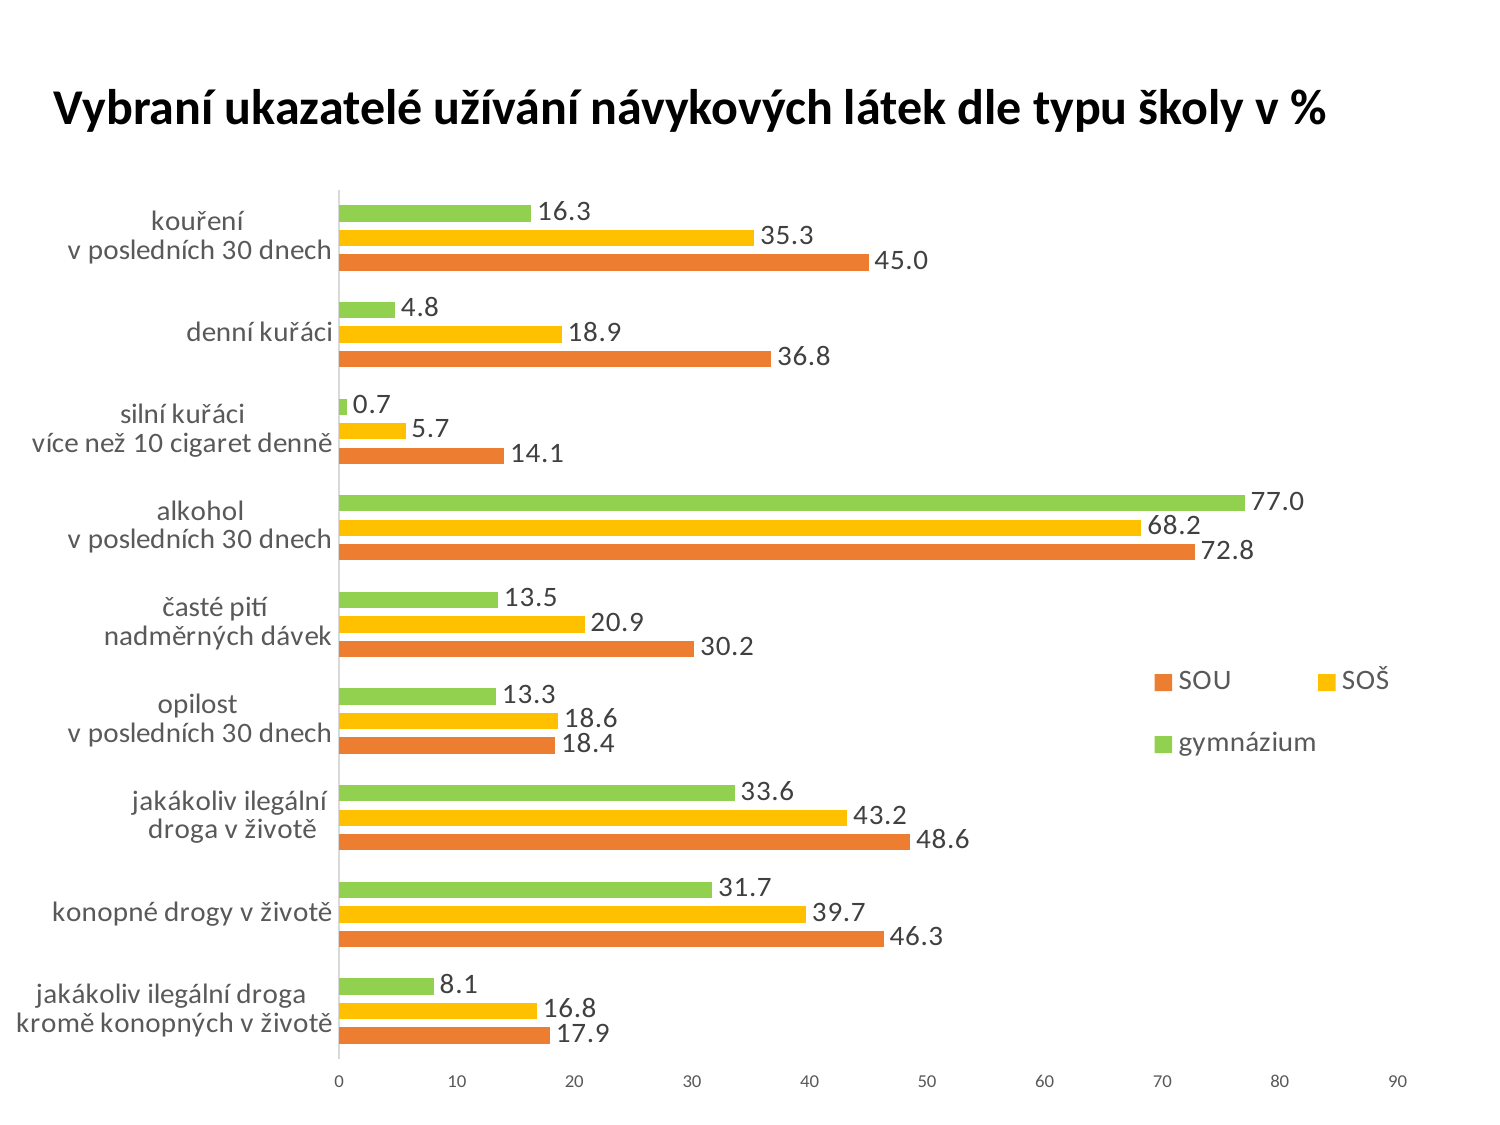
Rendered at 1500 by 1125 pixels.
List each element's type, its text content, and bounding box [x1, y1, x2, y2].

chart [16, 169, 1452, 1092]
text_box Vybraní ukazatelé užívání návykových látek dle typu školy v % [39, 67, 1380, 142]
